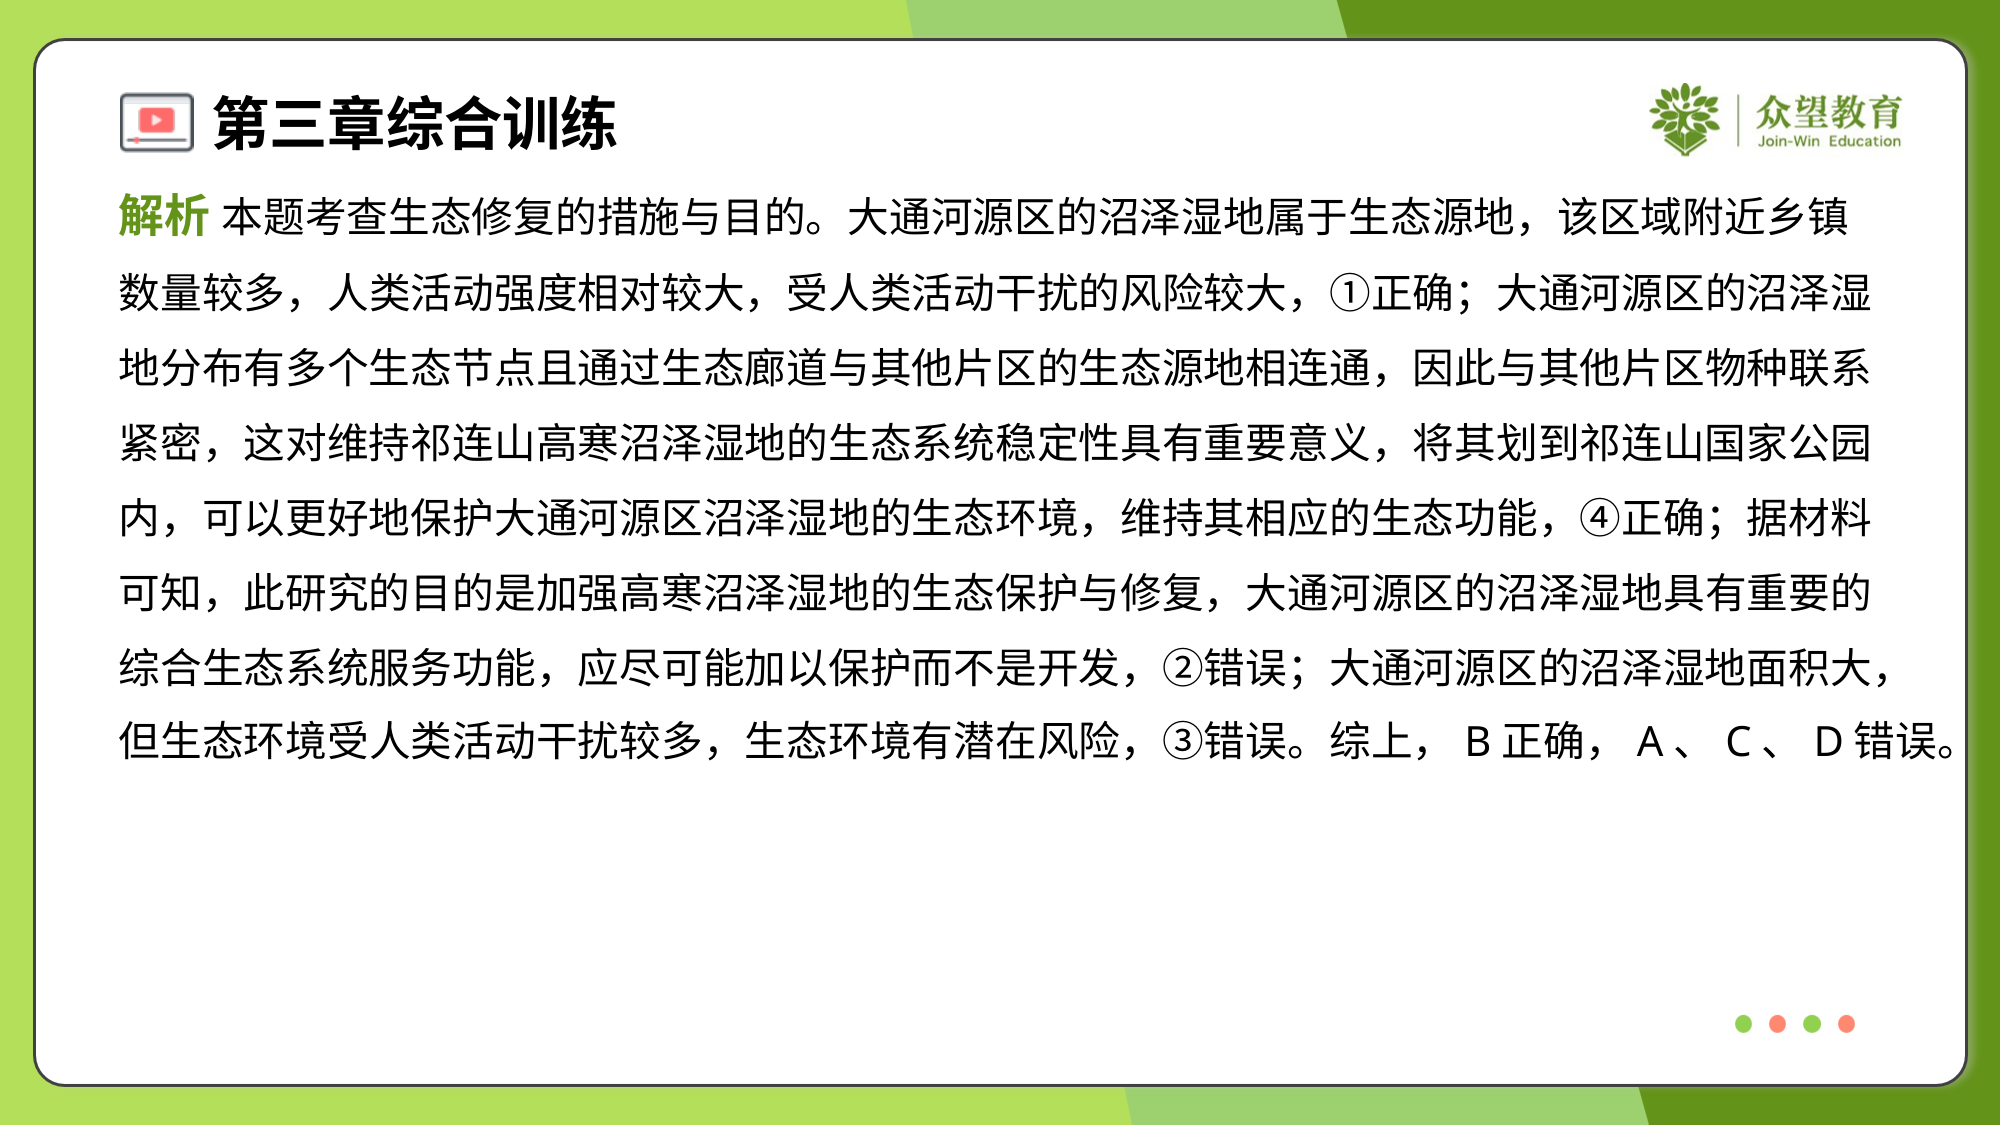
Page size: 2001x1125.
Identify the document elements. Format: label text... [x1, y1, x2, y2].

picture [0, 0, 2000, 1125]
text_box 解析 本题考查生态修复的措施与目的。大通河源区的沼泽湿地属于生态源地，该区域附近乡镇 数量较多，人类活动强度相对较大，受人类活动干扰的风险较大，①正确；大通河源区的沼泽湿 地分布有多个生态节点且通过生态廊道与其他片区的生态源地相连通，因此与其他片区物种联系 紧密，这对维持祁连山高寒沼泽湿地的生态系统稳定性具有重要意义，将其划到祁连山国家公园 内，可以更好地保护大通河源区沼泽湿地的生态环境，维持其相应的生态功能，④正确；据材料 可知，此研究的目的是加强高寒沼泽湿地的生态保护与修复，大通河源区的沼泽湿地具有重要的 综合生态系统服务功能，应尽可能加以保护而不是开发，②错误；大通河源区的沼泽湿地面积大， 但生态环境受人类活动干扰较多，生态环境有潜在风险，③错误。综上，B正确，A、C、D错误。 [118, 164, 1883, 758]
